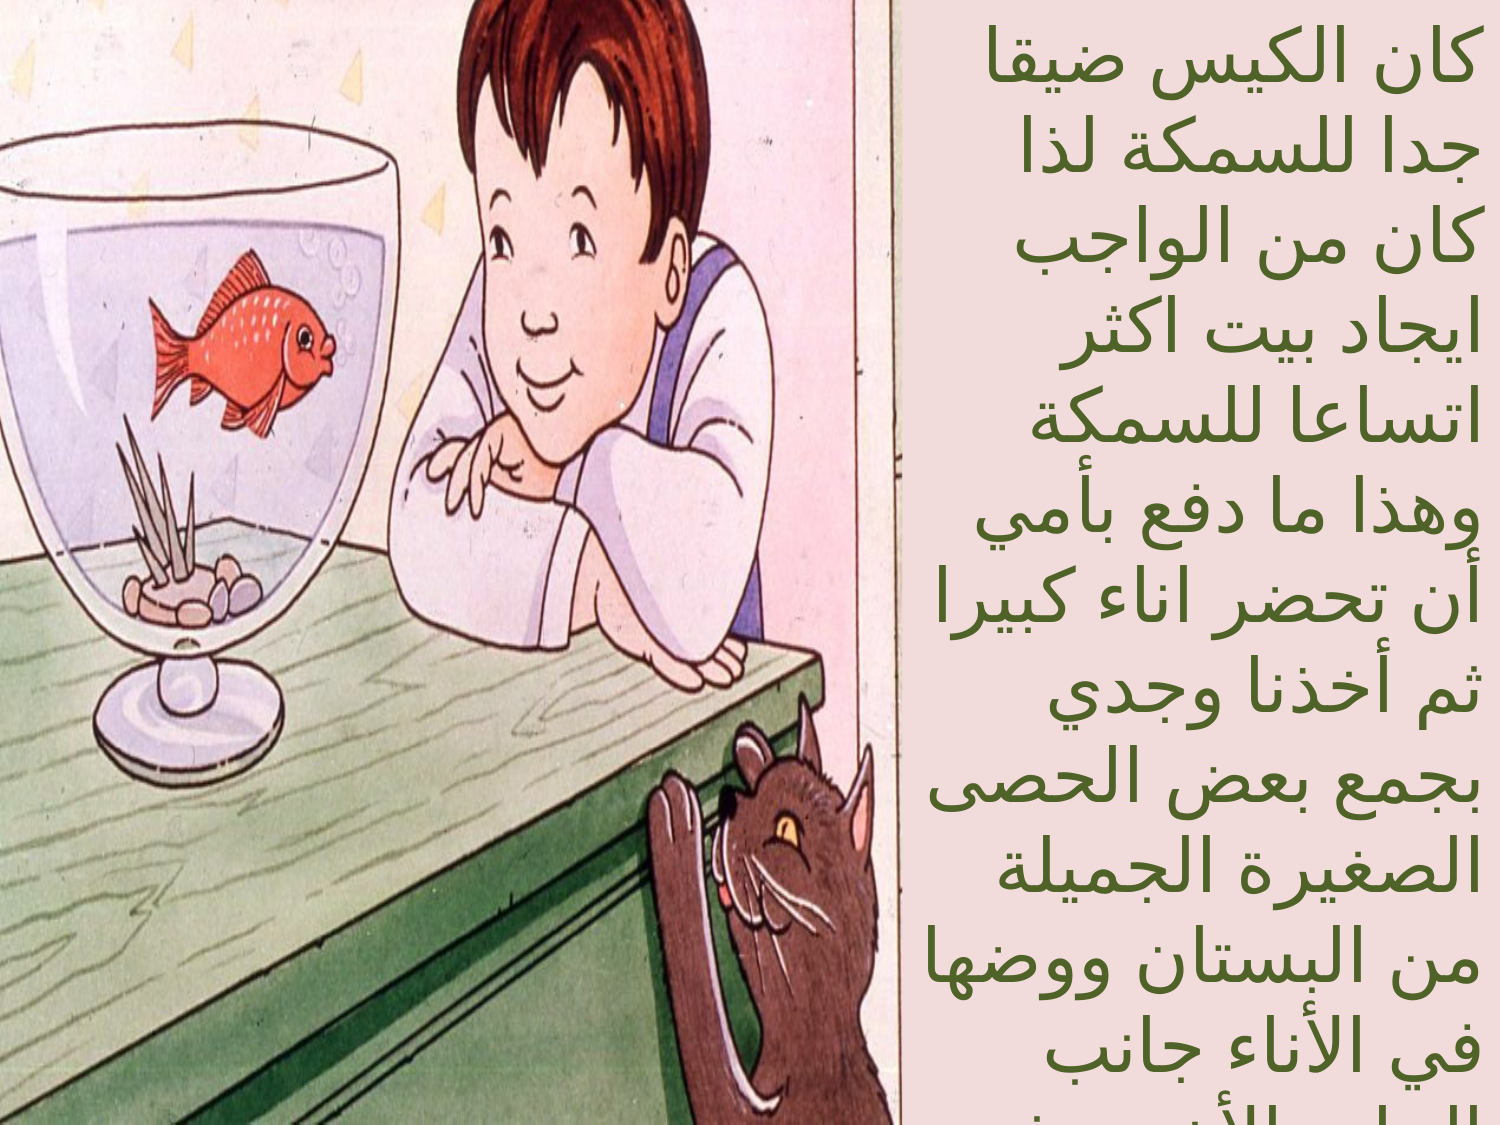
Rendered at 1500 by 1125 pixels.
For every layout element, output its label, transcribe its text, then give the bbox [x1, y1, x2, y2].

text_box كان الكيس ضيقا جدا للسمكة لذا كان من الواجب ايجاد بيت اكثر اتساعا للسمكة وهذا ما دفع بأمي أن تحضر اناء كبيرا ثم أخذنا وجدي بجمع بعض الحصى الصغيرة الجميلة من البستان ووضها في الأناء جانب النبات الأخضر ثم ملأنا الاناء الكبير بالماء الكثير [915, 0, 1500, 1125]
picture [0, 0, 915, 1125]
